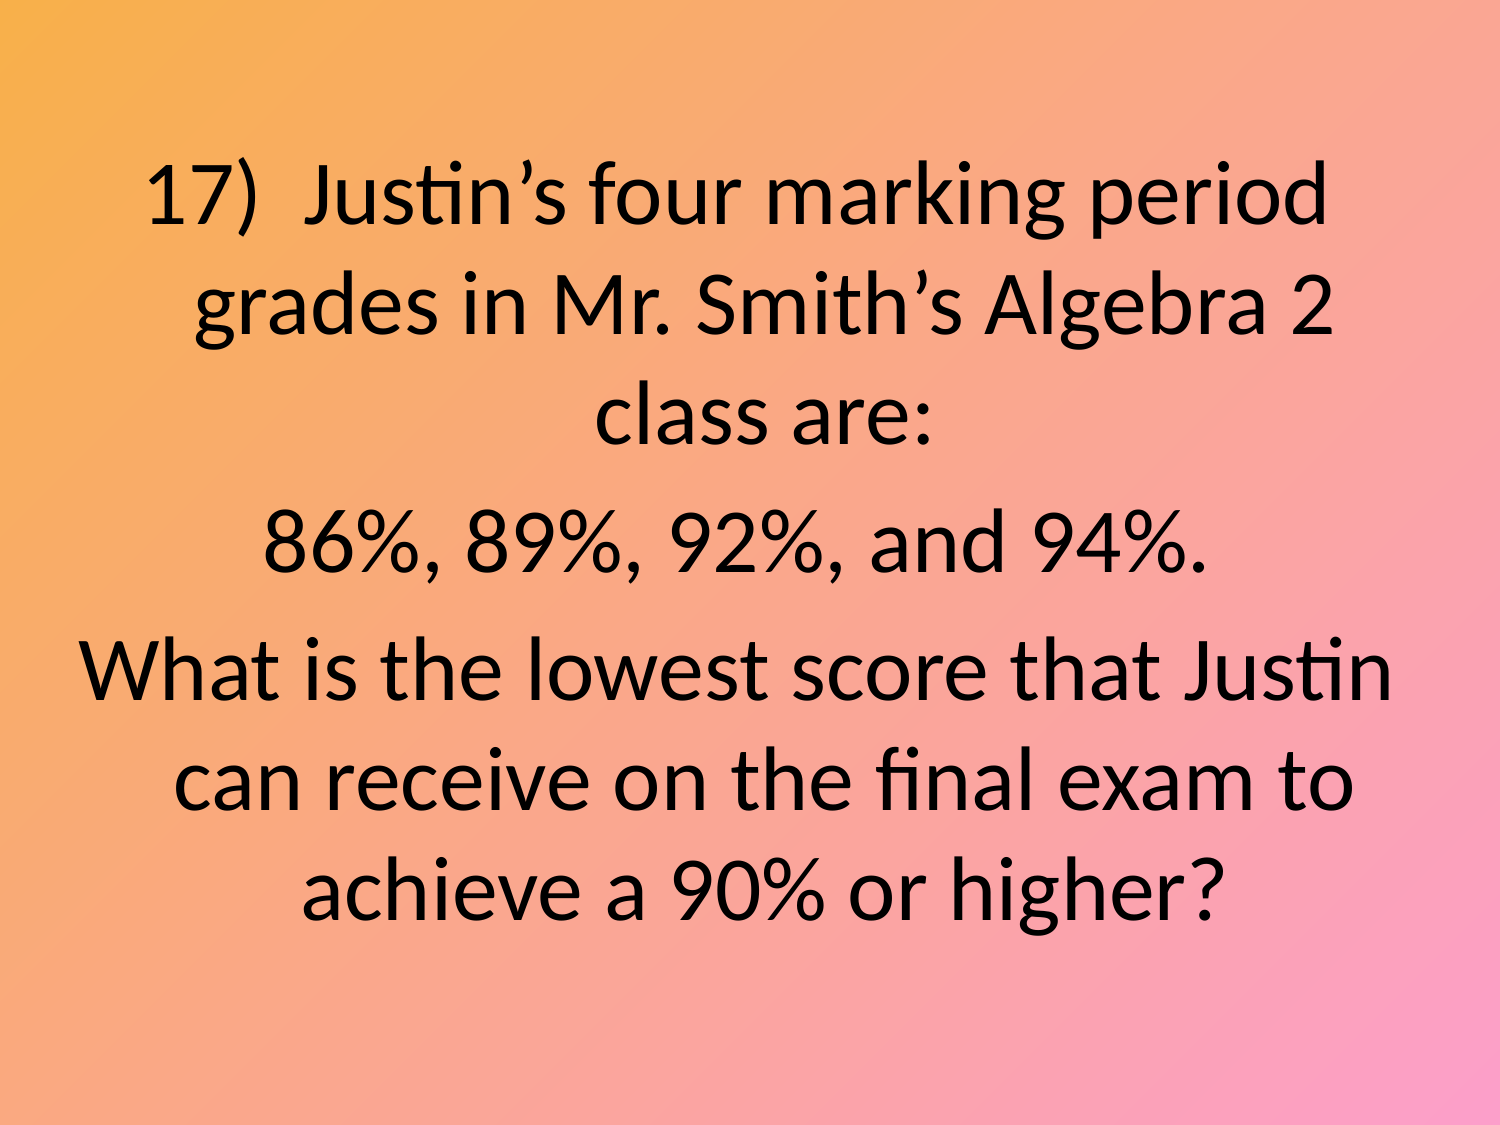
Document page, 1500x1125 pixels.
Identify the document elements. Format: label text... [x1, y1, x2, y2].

list 17) Justin’s four marking period grades in Mr. Smith’s Algebra 2 class are: 86%, 89%, 92%, and 94%. What is the lowest score that Justin can receive on the final exam to achieve a 90% or higher? [62, 124, 1413, 868]
